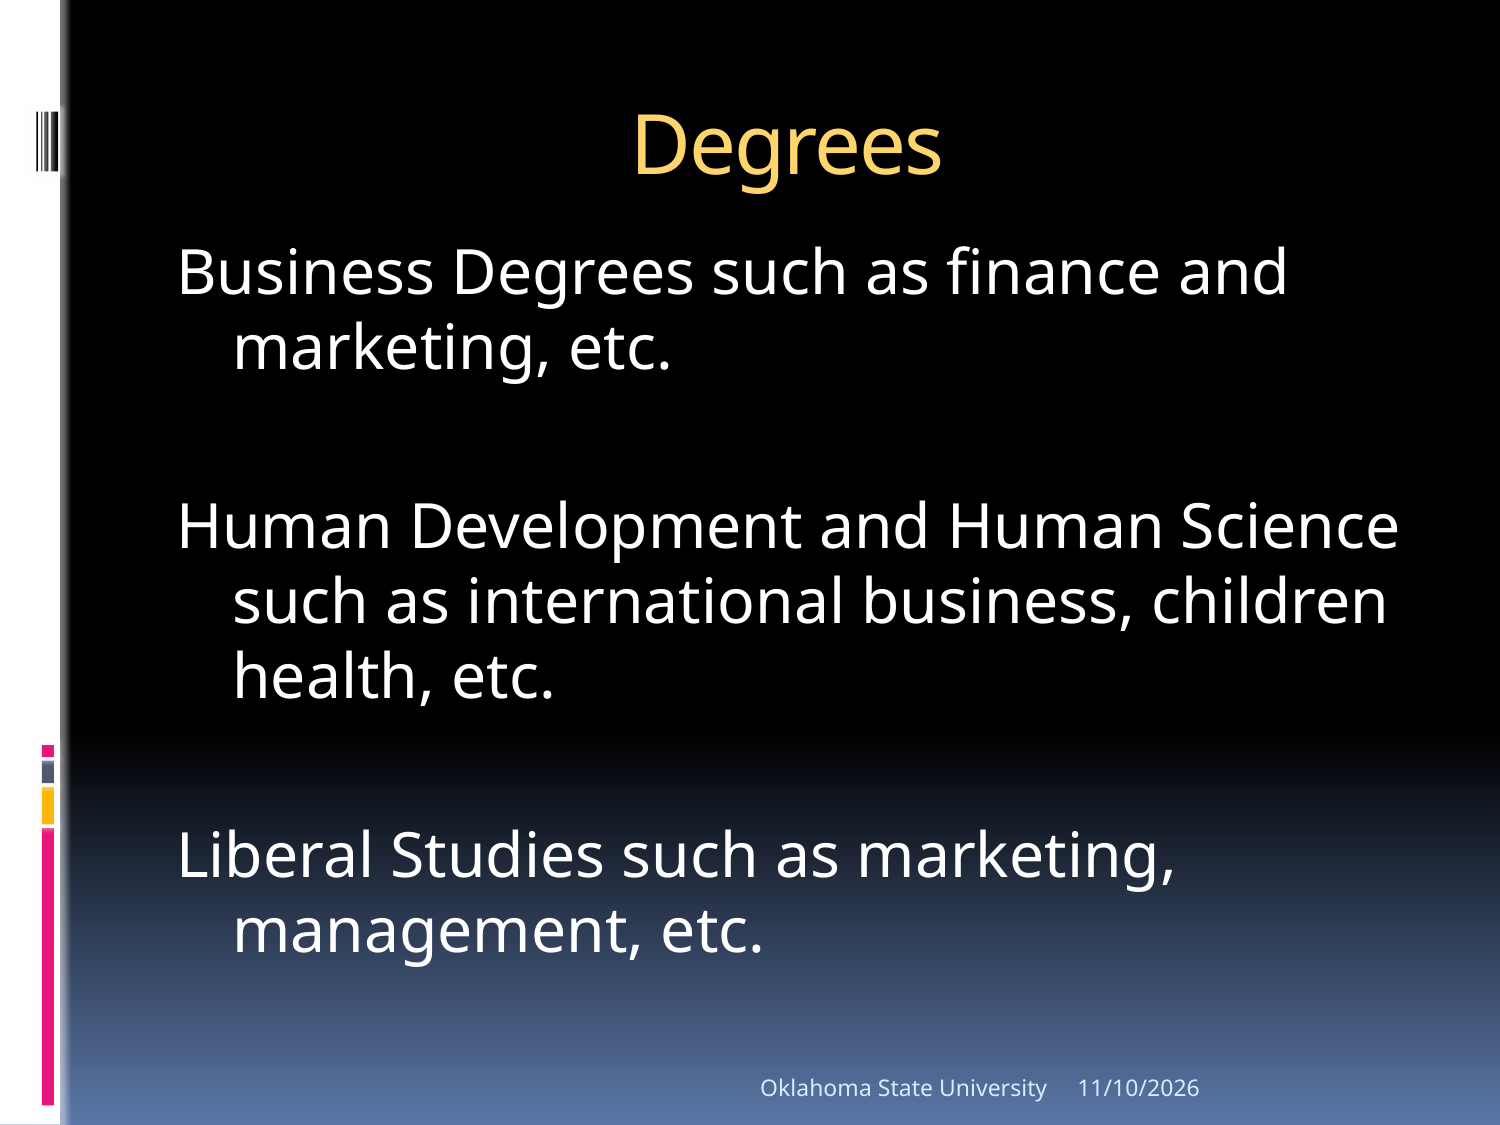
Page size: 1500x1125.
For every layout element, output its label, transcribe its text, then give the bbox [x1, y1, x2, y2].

list Business Degrees such as finance and marketing, etc. Human Development and Human Science such as international business, children health, etc. Liberal Studies such as marketing, management, etc. [150, 224, 1425, 975]
footer Oklahoma State University [150, 1052, 1063, 1113]
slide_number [1063, 1052, 1413, 1113]
title Degrees [150, 83, 1425, 224]
